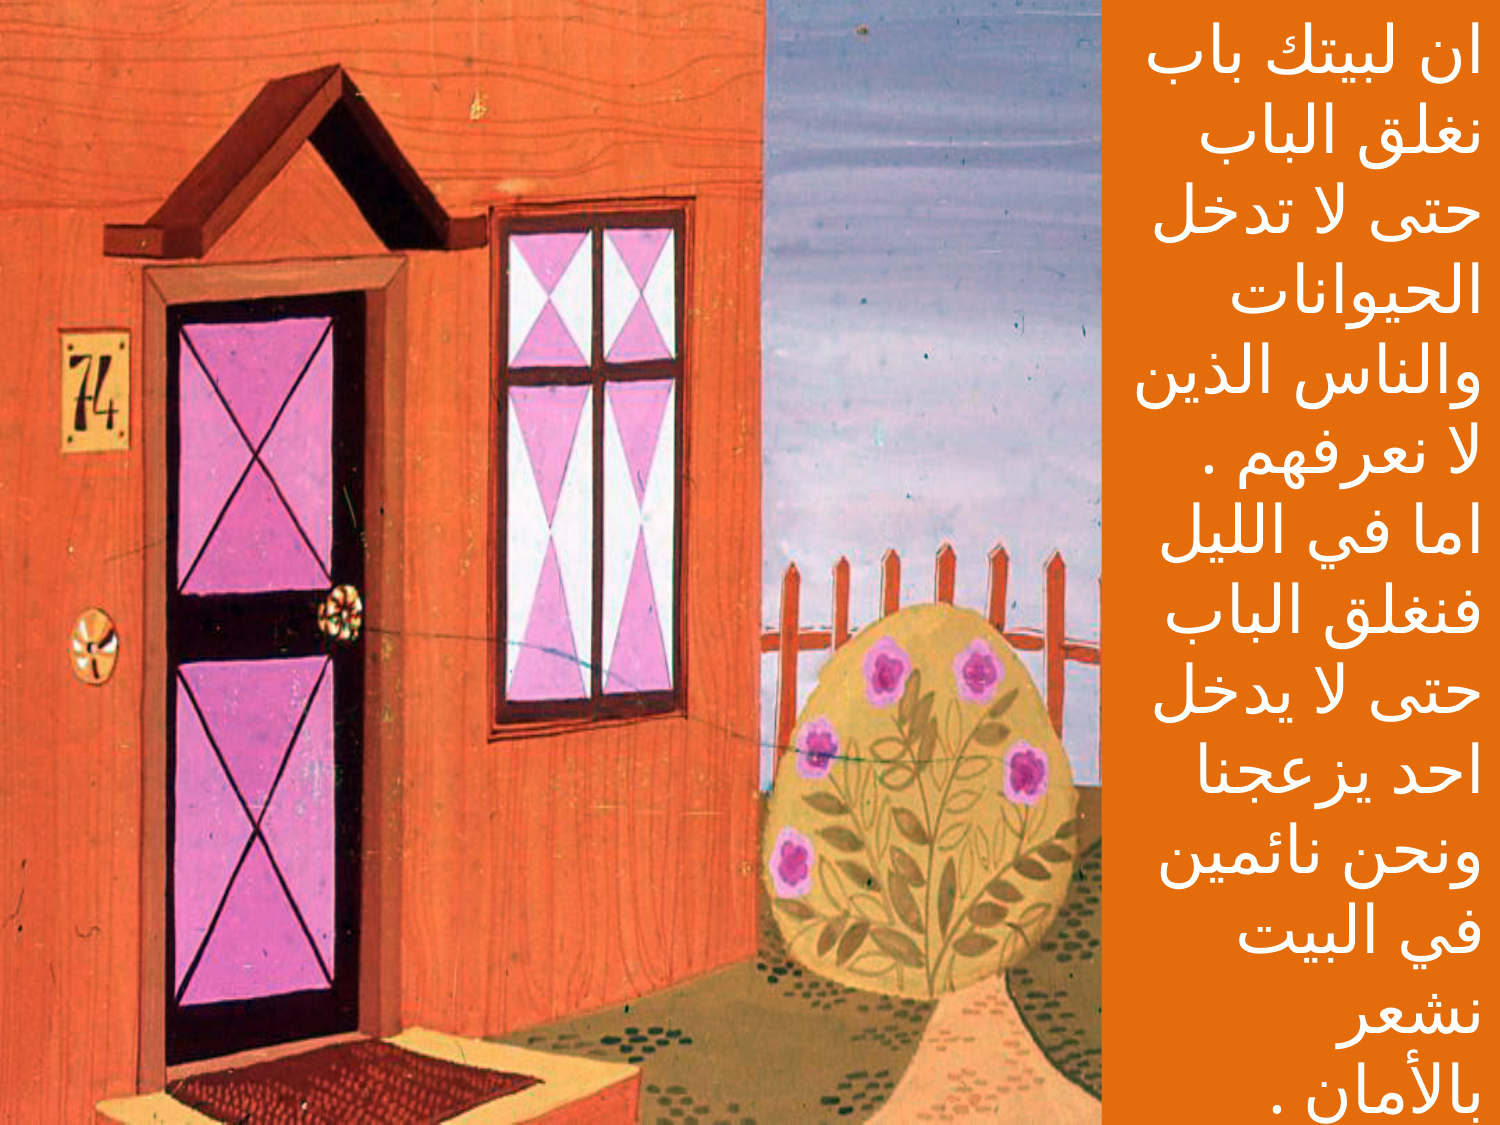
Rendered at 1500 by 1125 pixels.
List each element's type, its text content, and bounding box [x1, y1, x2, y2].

text_box ان لبيتك باب نغلق الباب حتى لا تدخل الحيوانات والناس الذين لا نعرفهم . اما في الليل فنغلق الباب حتى لا يدخل احد يزعجنا ونحن نائمين في البيت نشعر بالأمان . ولكي نفتح الباب يجب أن يدق الجرس. [1103, 0, 1500, 1125]
picture [0, 0, 1102, 1125]
